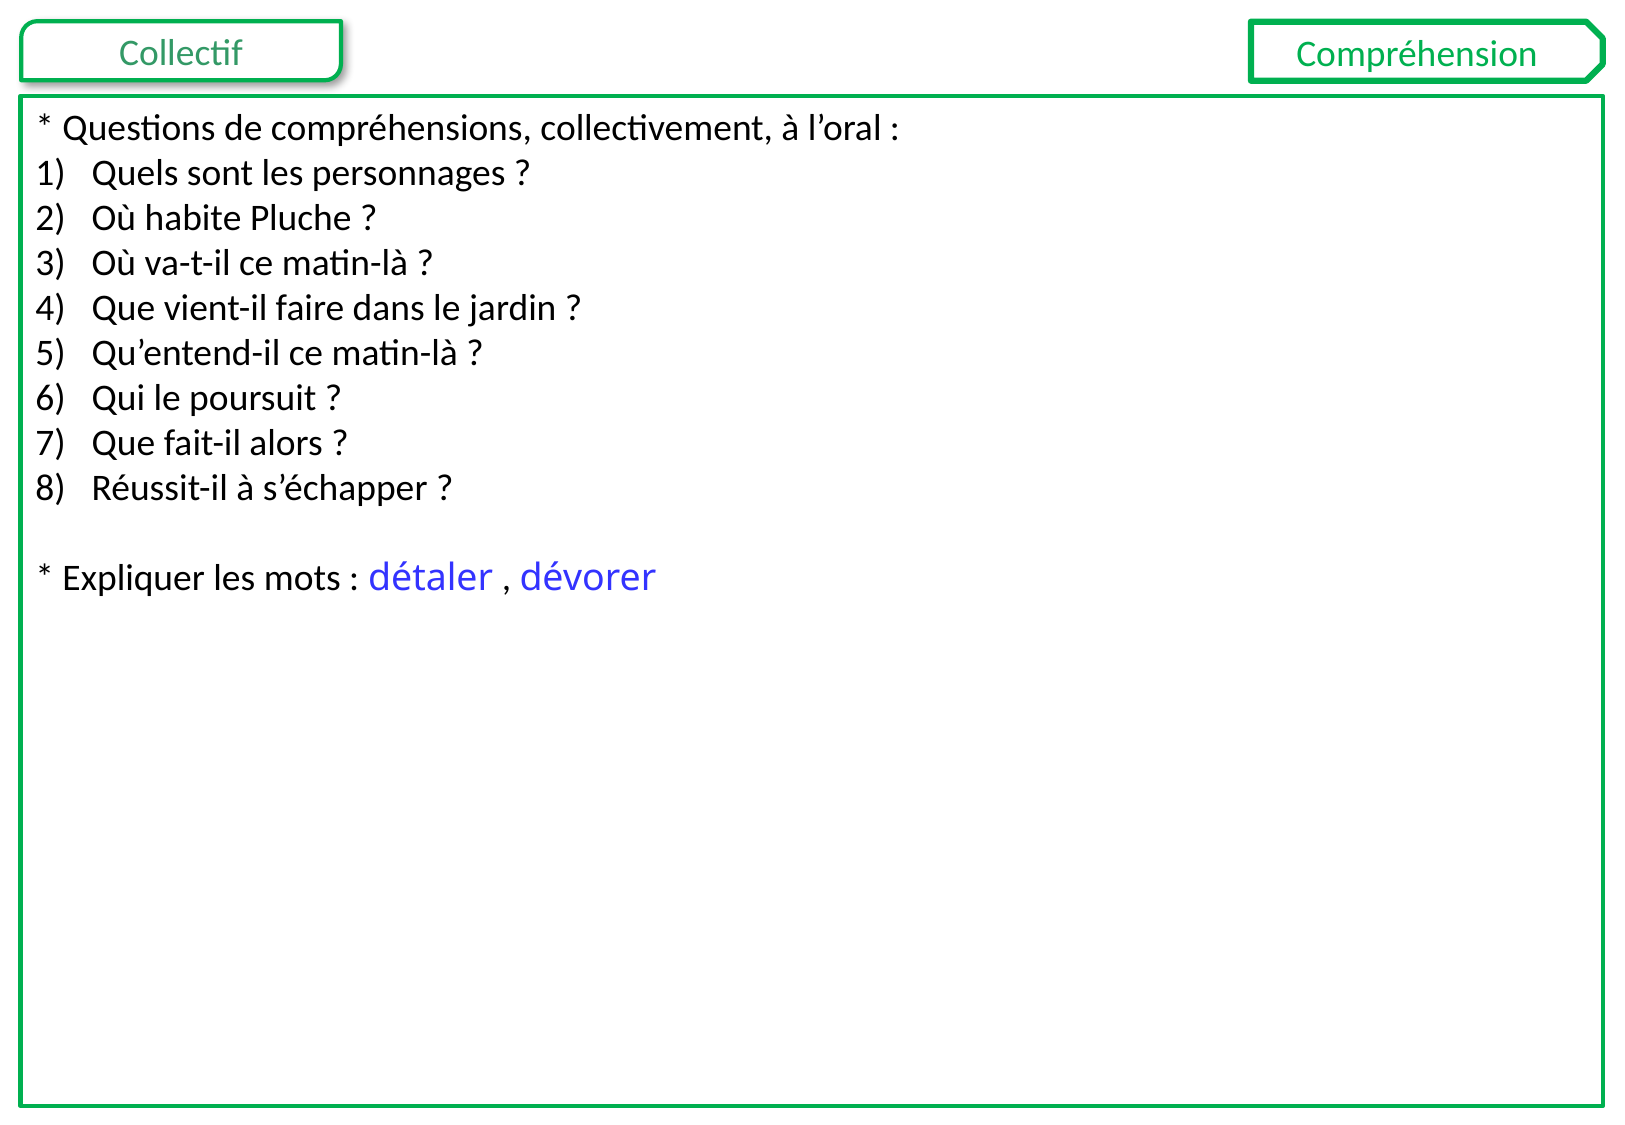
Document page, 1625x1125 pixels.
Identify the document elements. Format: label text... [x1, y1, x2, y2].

list Compréhension [1250, 21, 1584, 81]
list * Questions de compréhensions, collectivement, à l’oral : Quels sont les personnages ? Où habite Pluche ? Où va-t-il ce matin-là ? Que vient-il faire dans le jardin ? Qu’entend-il ce matin-là ? Qui le poursuit ? Que fait-il alors ? Réussit-il à s’échapper ? * Expliquer les mots : détaler , dévorer [18, 94, 1605, 1108]
